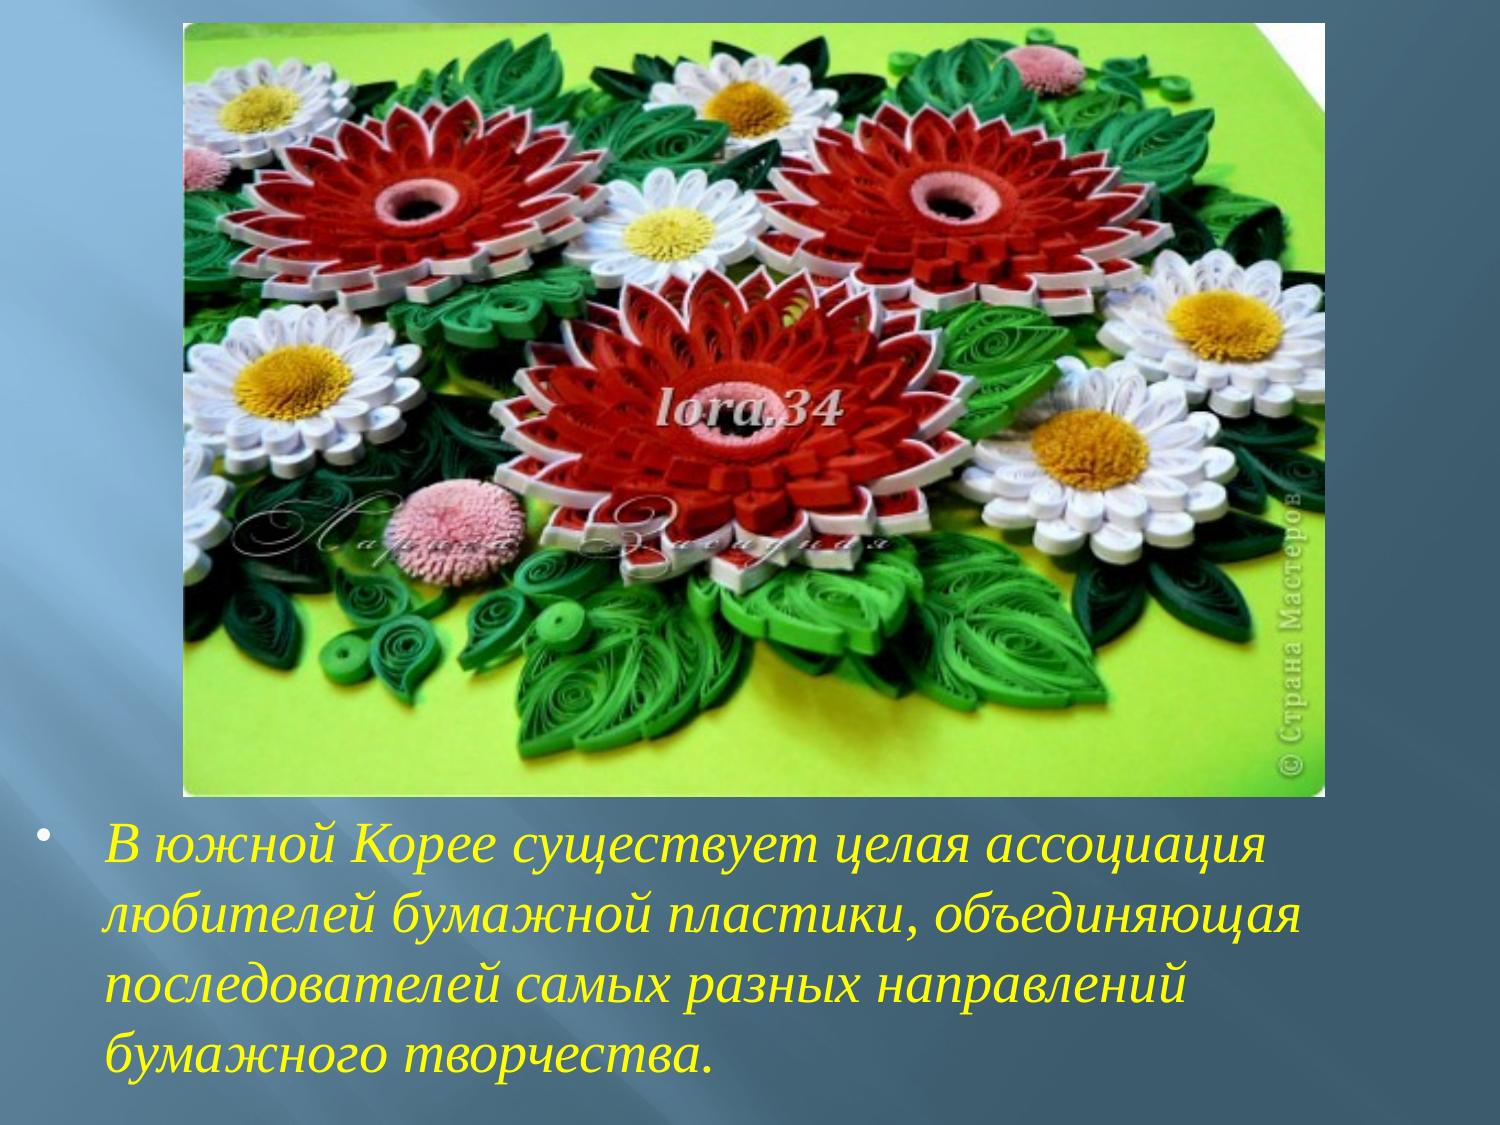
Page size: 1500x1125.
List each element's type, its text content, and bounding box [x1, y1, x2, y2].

list В южной Корее существует целая ассоциация любителей бумажной пластики, объединяющая последователей самых разных направлений бумажного творчества. [0, 796, 1500, 1097]
picture [183, 23, 1325, 798]
